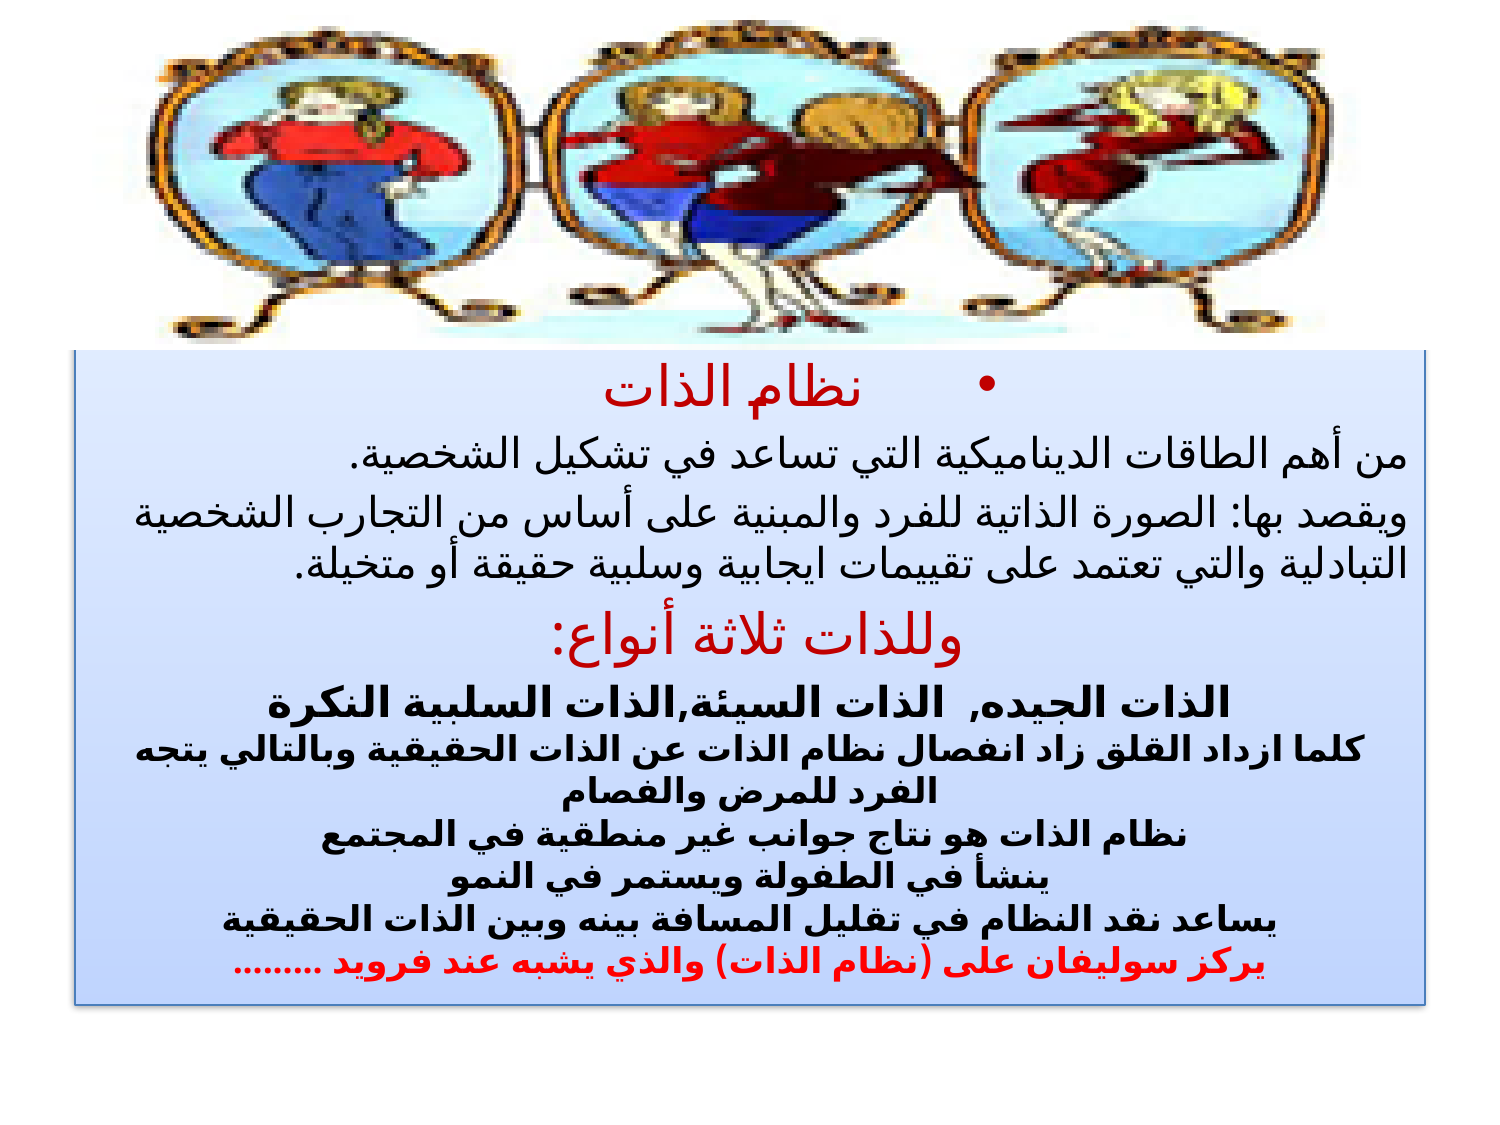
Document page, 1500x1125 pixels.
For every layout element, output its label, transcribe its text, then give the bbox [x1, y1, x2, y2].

picture [29, 14, 1448, 351]
list نظام الذات من أهم الطاقات الديناميكية التي تساعد في تشكيل الشخصية. ويقصد بها: الصورة الذاتية للفرد والمبنية على أساس من التجارب الشخصية التبادلية والتي تعتمد على تقييمات ايجابية وسلبية حقيقة أو متخيلة. وللذات ثلاثة أنواع: الذات الجيده, الذات السيئة,الذات السلبية النكرة كلما ازداد القلق زاد انفصال نظام الذات عن الذات الحقيقية وبالتالي يتجه الفرد للمرض والفصام نظام الذات هو نتاج جوانب غير منطقية في المجتمع ينشأ في الطفولة ويستمر في النمو يساعد نقد النظام في تقليل المسافة بينه وبين الذات الحقيقية يركز سوليفان على (نظام الذات) والذي يشبه عند فرويد ......... [74, 358, 1426, 1006]
